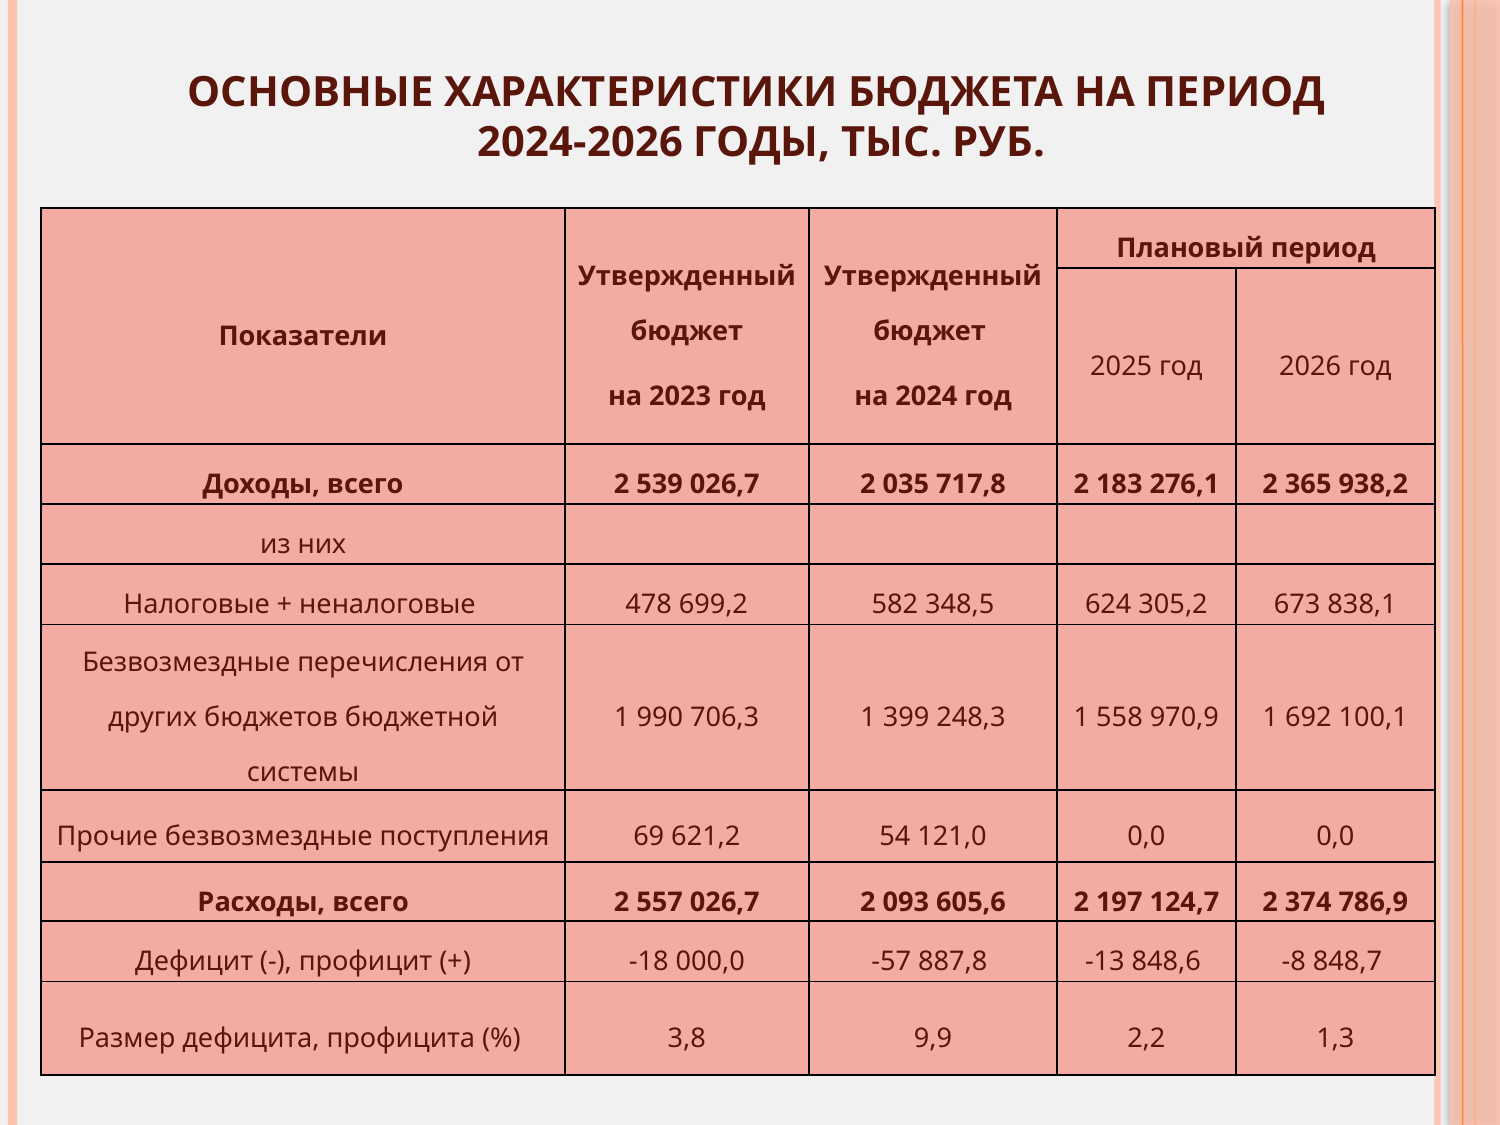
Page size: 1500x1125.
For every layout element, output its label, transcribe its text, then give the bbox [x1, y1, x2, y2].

table_cell 2 557 026,7 [566, 863, 808, 920]
table_cell Размер дефицита, профицита (%) [42, 982, 564, 1074]
table_cell 1,3 [1237, 982, 1434, 1074]
table_cell 1 990 706,3 [566, 625, 808, 789]
table_cell [810, 505, 1056, 563]
table_cell [566, 505, 808, 563]
table_cell 9,9 [810, 982, 1056, 1074]
table_cell 2 035 717,8 [810, 445, 1056, 503]
table_cell 2 093 605,6 [810, 863, 1056, 920]
table_cell Безвозмездные перечисления от других бюджетов бюджетной системы [42, 625, 564, 789]
table_cell 2 539 026,7 [566, 445, 808, 503]
table_cell из них [42, 505, 564, 563]
table_cell 2 365 938,2 [1237, 445, 1434, 503]
table_cell 582 348,5 [810, 565, 1056, 624]
table_cell 2025 год [1058, 269, 1235, 443]
table_cell Прочие безвозмездные поступления [42, 791, 564, 861]
table_header Утвержденный бюджет на 2024 год [810, 209, 1056, 443]
table_cell 2026 год [1237, 269, 1434, 443]
table_cell [1058, 505, 1235, 563]
table_cell 2 183 276,1 [1058, 445, 1235, 503]
table_cell 2 374 786,9 [1237, 863, 1434, 920]
table_cell 3,8 [566, 982, 808, 1074]
table_cell Налоговые + неналоговые [42, 565, 564, 624]
table_cell Доходы, всего [42, 445, 564, 503]
table_cell 0,0 [1058, 791, 1235, 861]
table_cell -8 848,7 [1237, 922, 1434, 981]
table_header Плановый период [1058, 209, 1434, 267]
table_cell Расходы, всего [42, 863, 564, 920]
table_cell 0,0 [1237, 791, 1434, 861]
table_header Показатели [42, 209, 564, 443]
table_cell 1 692 100,1 [1237, 625, 1434, 789]
table_cell -18 000,0 [566, 922, 808, 981]
table_cell 1 558 970,9 [1058, 625, 1235, 789]
table_cell 2 197 124,7 [1058, 863, 1235, 920]
table_cell 54 121,0 [810, 791, 1056, 861]
table_cell 69 621,2 [566, 791, 808, 861]
table_header Утвержденный бюджет на 2023 год [566, 209, 808, 443]
table_cell 2,2 [1058, 982, 1235, 1074]
table_cell -57 887,8 [810, 922, 1056, 981]
table_cell 478 699,2 [566, 565, 808, 624]
table_cell [1237, 505, 1434, 563]
table_cell -13 848,6 [1058, 922, 1235, 981]
table_cell 673 838,1 [1237, 565, 1434, 624]
table_cell Дефицит (-), профицит (+) [42, 922, 564, 981]
title Основные характеристики бюджета на период 2024-2026 годы, тыс. руб. [88, 19, 1436, 173]
table_cell 1 399 248,3 [810, 625, 1056, 789]
table_cell 624 305,2 [1058, 565, 1235, 624]
